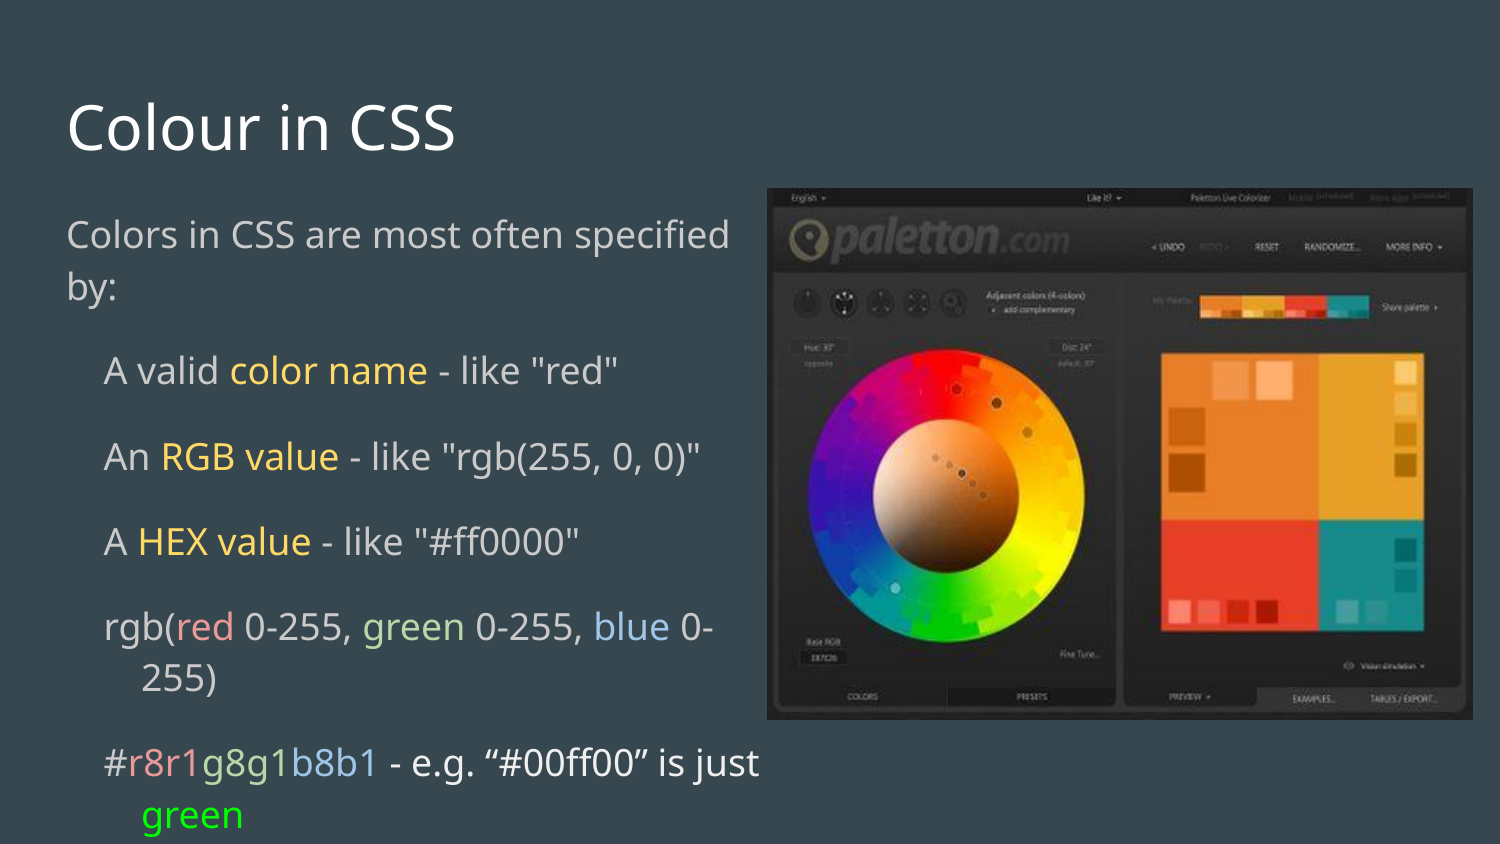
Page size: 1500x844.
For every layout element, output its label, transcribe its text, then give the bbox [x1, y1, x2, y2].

title Colour in CSS [51, 72, 1449, 167]
picture [767, 188, 1473, 720]
list Colors in CSS are most often specified by: A valid color name - like "red" An RGB value - like "rgb(255, 0, 0)" A HEX value - like "#ff0000" rgb(red 0-255, green 0-255, blue 0-255) #r8r1g8g1b8b1 - e.g. “#00ff00” is just green Hex uses 0-9 and a-f [51, 189, 796, 814]
